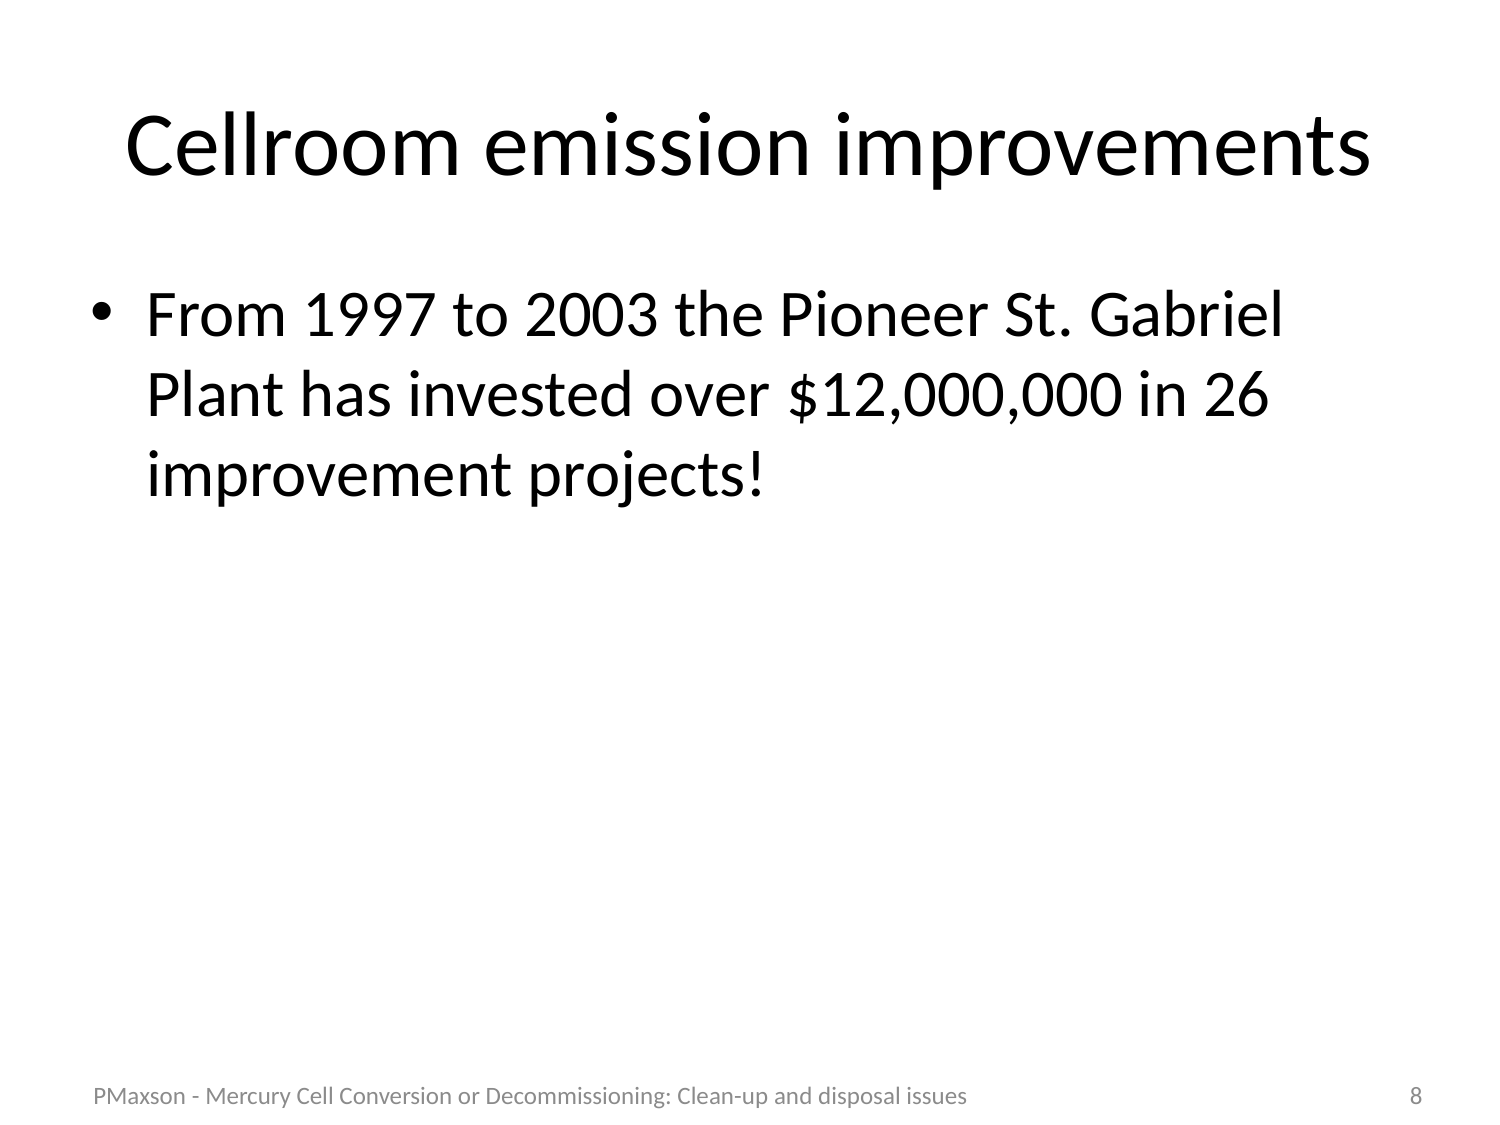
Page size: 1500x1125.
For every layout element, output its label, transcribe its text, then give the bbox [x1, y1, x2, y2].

list From 1997 to 2003 the Pioneer St. Gabriel Plant has invested over $12,000,000 in 26 improvement projects! [75, 262, 1425, 1005]
title Cellroom emission improvements [75, 45, 1425, 233]
slide_number 8 [1074, 1065, 1438, 1125]
footer PMaxson - Mercury Cell Conversion or Decommissioning: Clean-up and disposal issues [75, 1065, 988, 1125]
